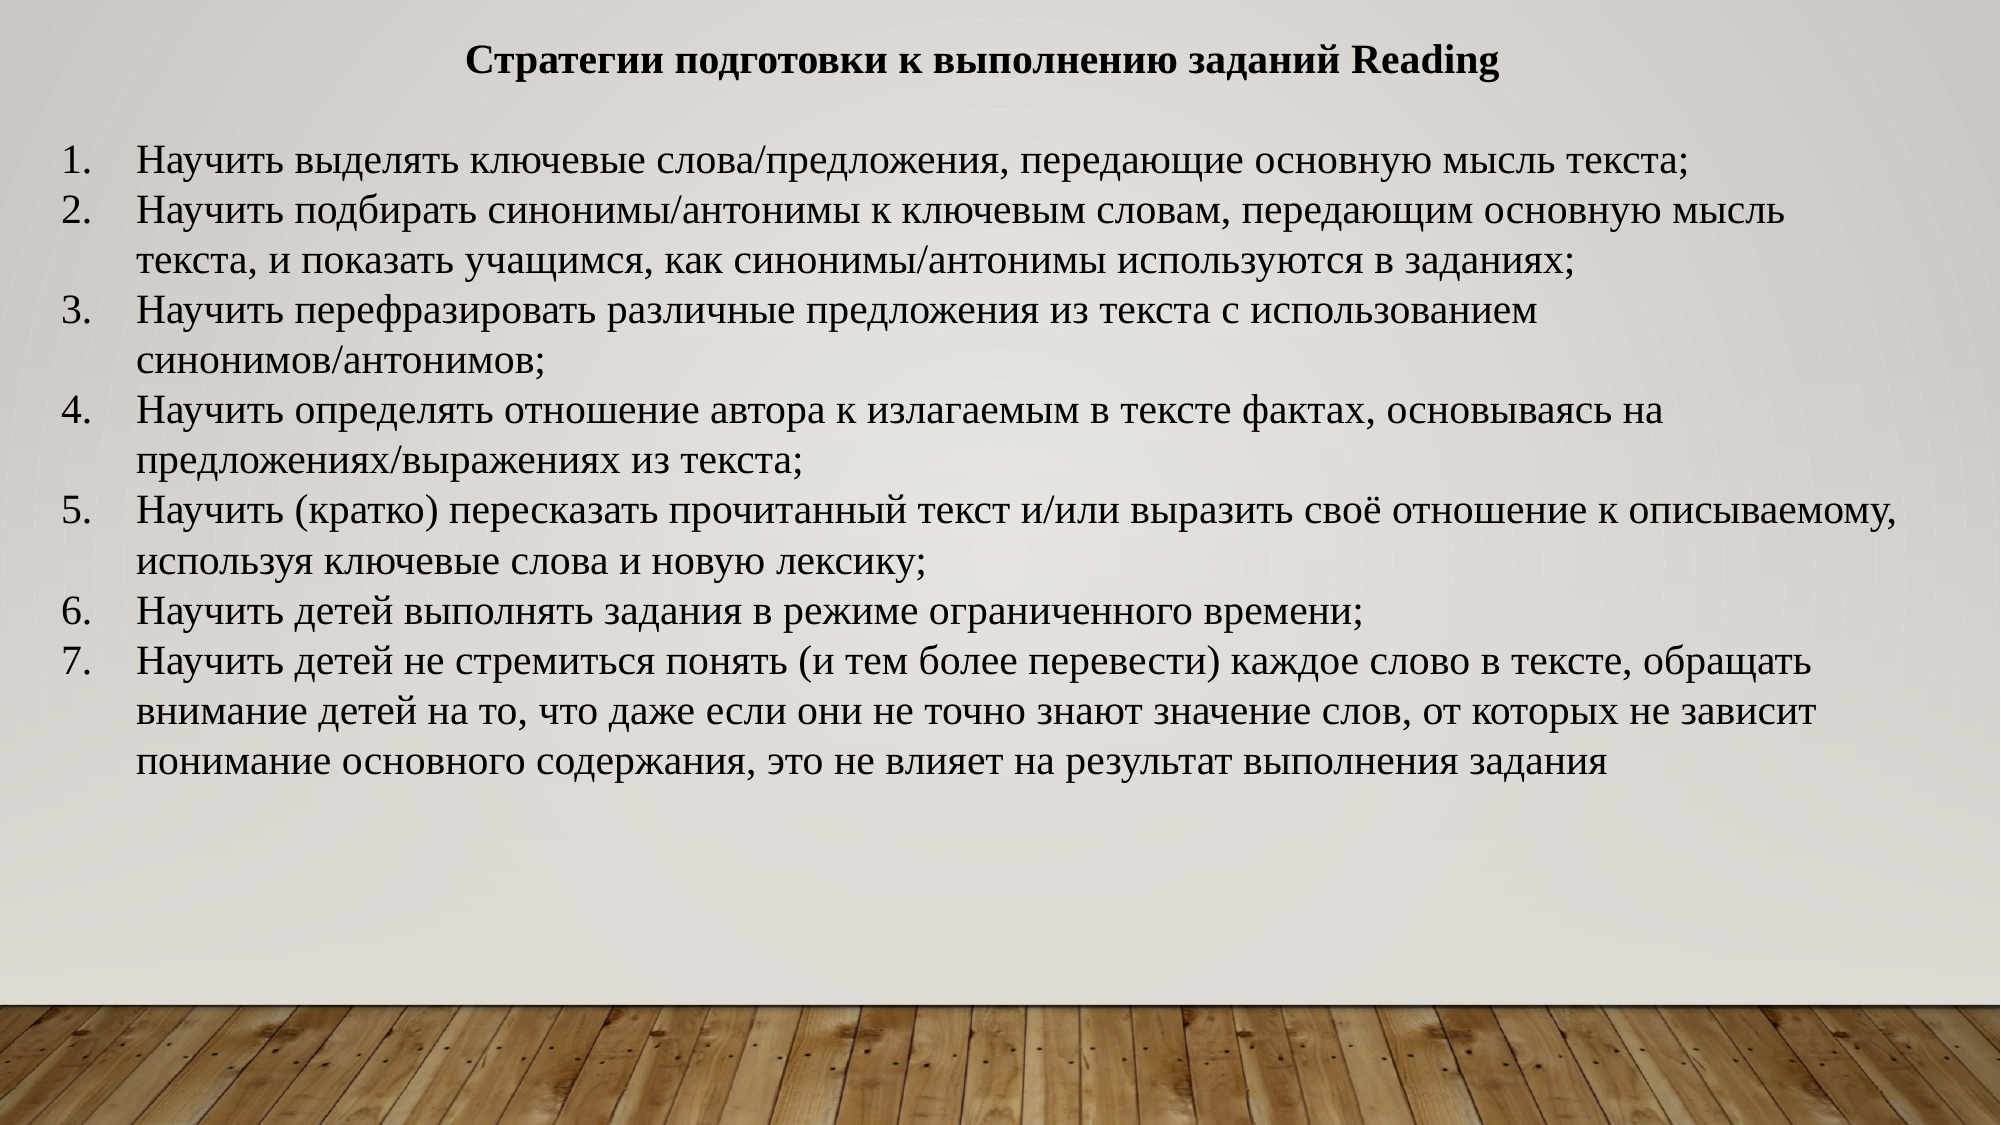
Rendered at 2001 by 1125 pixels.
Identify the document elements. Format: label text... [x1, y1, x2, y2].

picture [0, 1005, 2000, 1125]
text_box Стратегии подготовки к выполнению заданий Reading Научить выделять ключевые слова/предложения, передающие основную мысль текста; Научить подбирать синонимы/антонимы к ключевым словам, передающим основную мысль текста, и показать учащимся, как синонимы/антонимы используются в заданиях; Научить перефразировать различные предложения из текста с использованием синонимов/антонимов; Научить определять отношение автора к излагаемым в тексте фактах, основываясь на предложениях/выражениях из текста; Научить (кратко) пересказать прочитанный текст и/или выразить своё отношение к описываемому, используя ключевые слова и новую лексику; Научить детей выполнять задания в режиме ограниченного времени; Научить детей не стремиться понять (и тем более перевести) каждое слово в тексте, обращать внимание детей на то, что даже если они не точно знают значение слов, от которых не зависит понимание основного содержания, это не влияет на результат выполнения задания [46, 24, 1929, 790]
